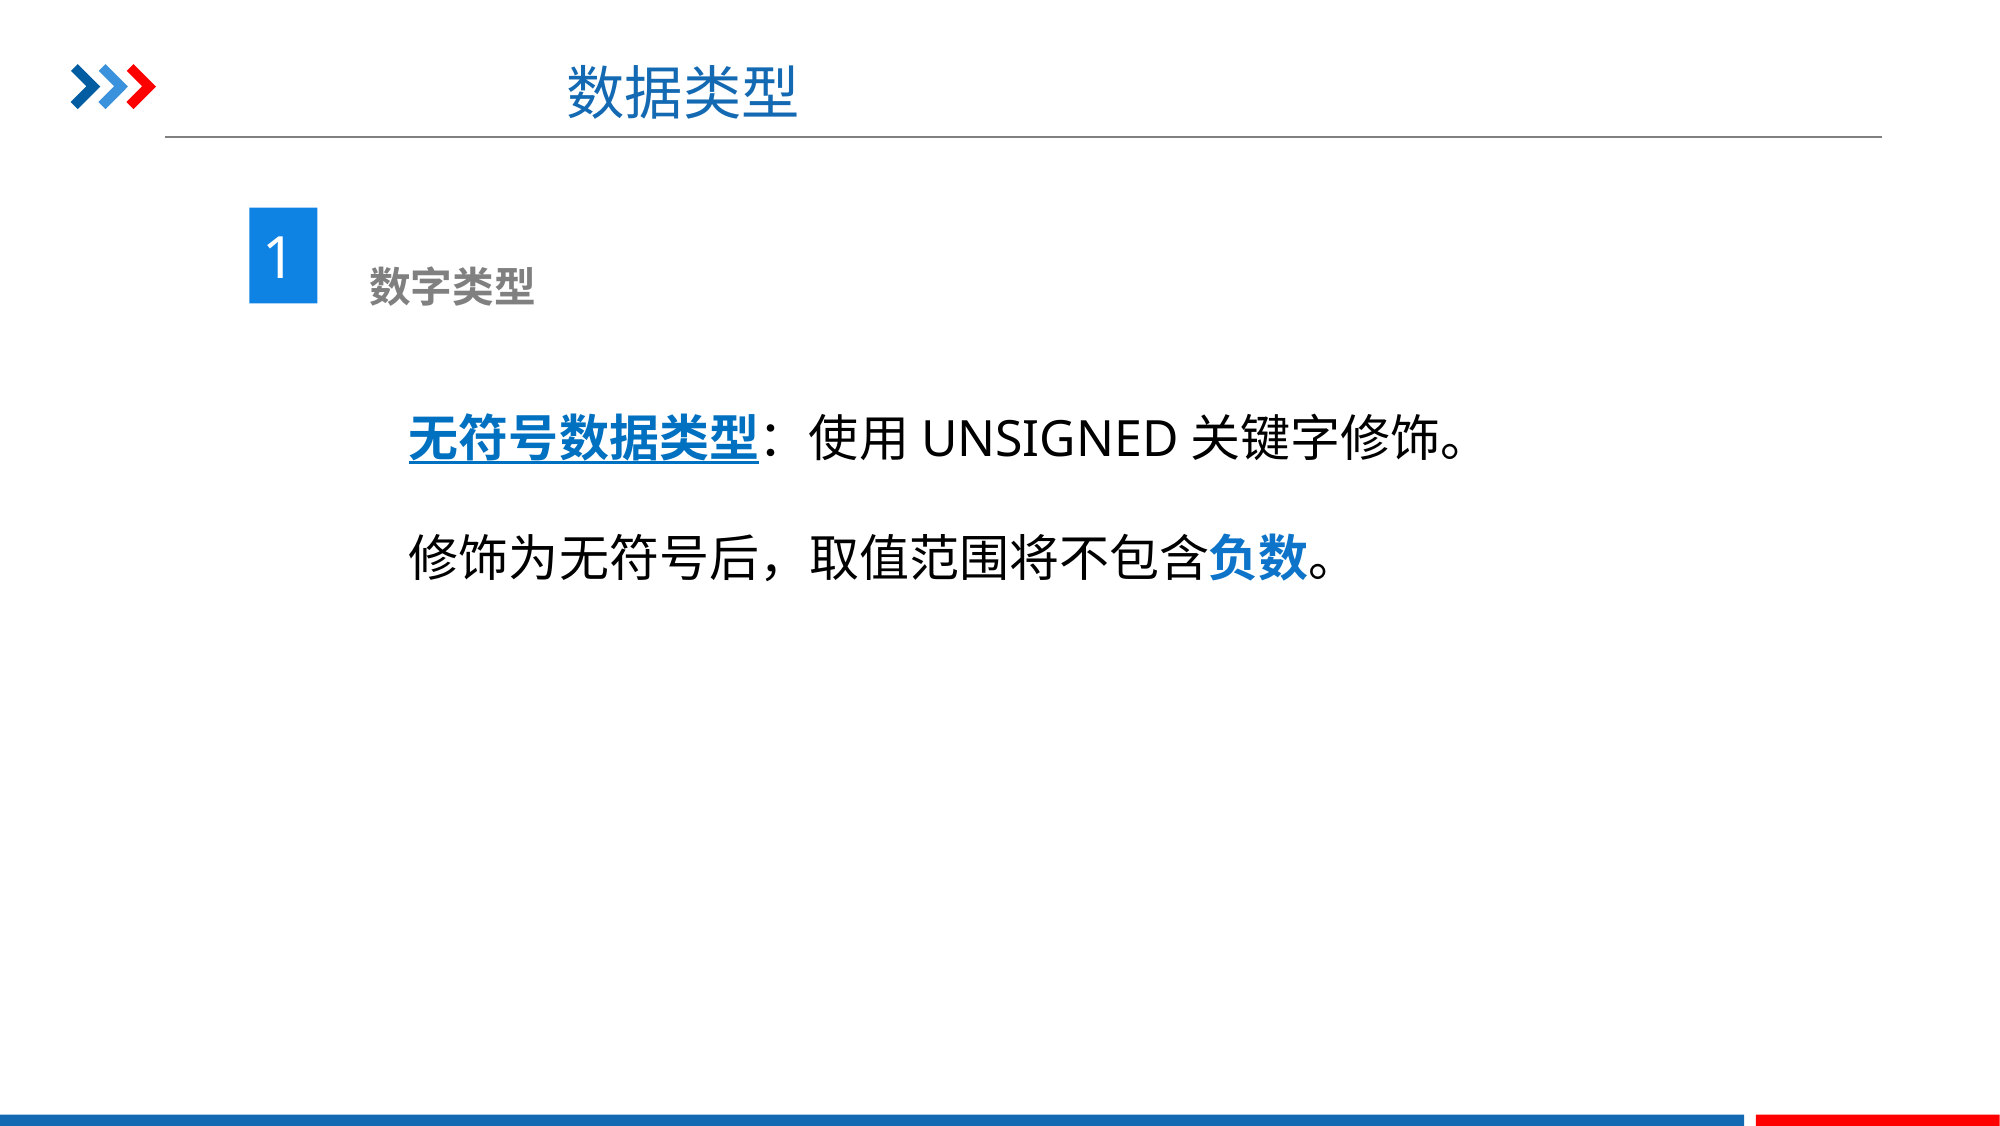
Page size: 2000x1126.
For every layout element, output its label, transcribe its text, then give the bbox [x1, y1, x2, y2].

text_box 数字类型 [319, 245, 1092, 380]
title 数据类型 [521, 25, 1296, 153]
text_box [249, 207, 318, 304]
text_box 无符号数据类型：使用UNSIGNED关键字修饰。 修饰为无符号后，取值范围将不包含负数。 [394, 339, 1520, 595]
